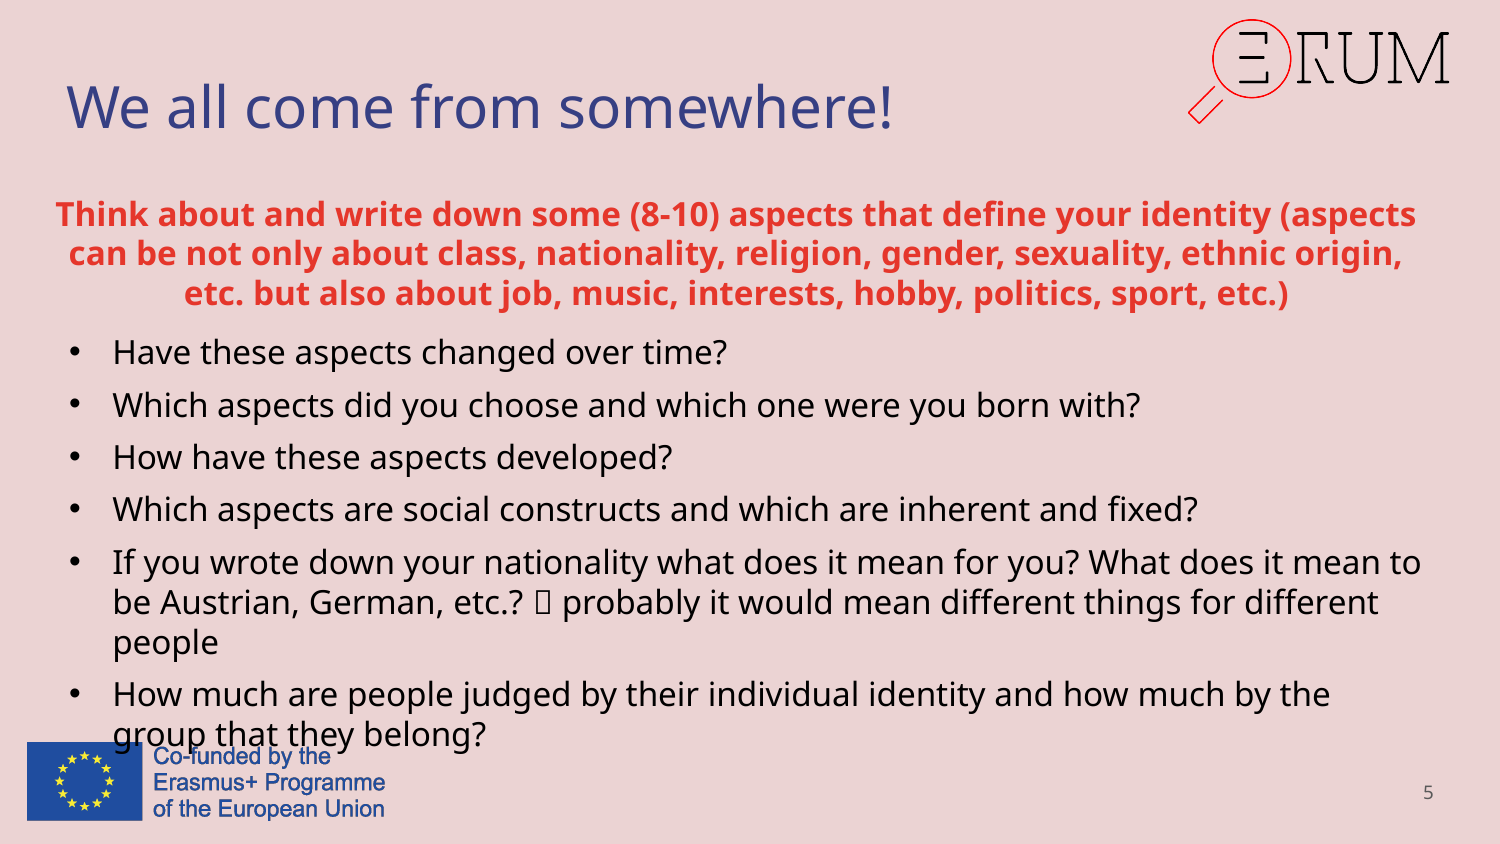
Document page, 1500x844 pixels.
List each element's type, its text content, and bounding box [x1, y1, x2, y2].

picture [27, 761, 385, 821]
slide_number 5 [1358, 761, 1449, 826]
title We all come from somewhere! [51, 55, 1168, 150]
text_box Think about and write down some (8-10) aspects that define your identity (aspects can be not only about class, nationality, religion, gender, sexuality, ethnic origin, etc. but also about job, music, interests, hobby, politics, sport, etc.) Have these aspects changed over time? Which aspects did you choose and which one were you born with? How have these aspects developed? Which aspects are social constructs and which are inherent and fixed? If you wrote down your nationality what does it mean for you? What does it mean to be Austrian, German, etc.?  probably it would mean different things for different people How much are people judged by their individual identity and how much by the group that they belong? [24, 185, 1449, 761]
picture [1136, 0, 1500, 137]
